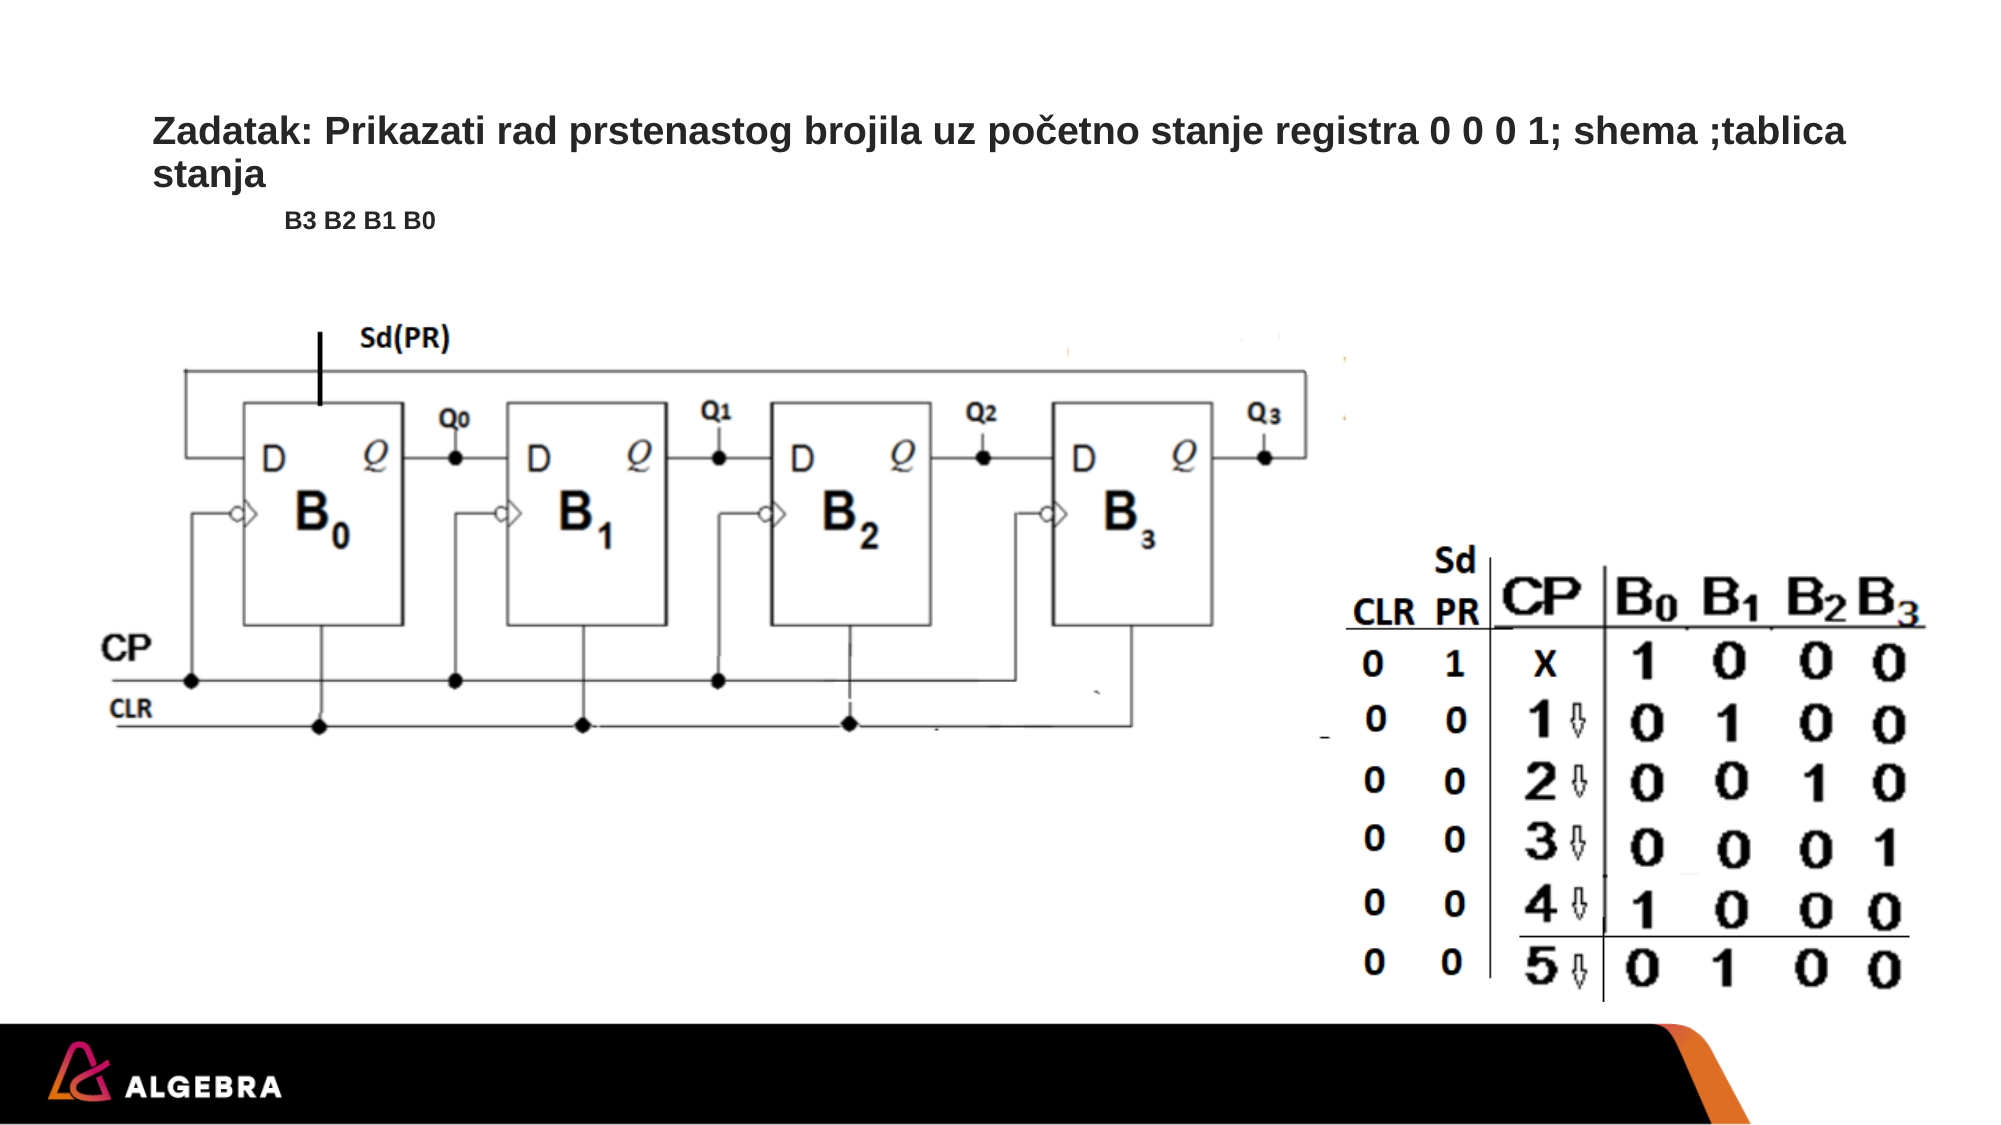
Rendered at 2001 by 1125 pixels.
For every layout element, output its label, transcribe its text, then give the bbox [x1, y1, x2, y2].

picture [0, 1023, 1958, 1125]
picture [1345, 531, 1934, 1002]
title Zadatak: Prikazati rad prstenastog brojila uz početno stanje registra 0 0 0 1; shema ;tablica stanja B3 B2 B1 B0 [137, 59, 1863, 278]
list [88, 318, 1346, 744]
